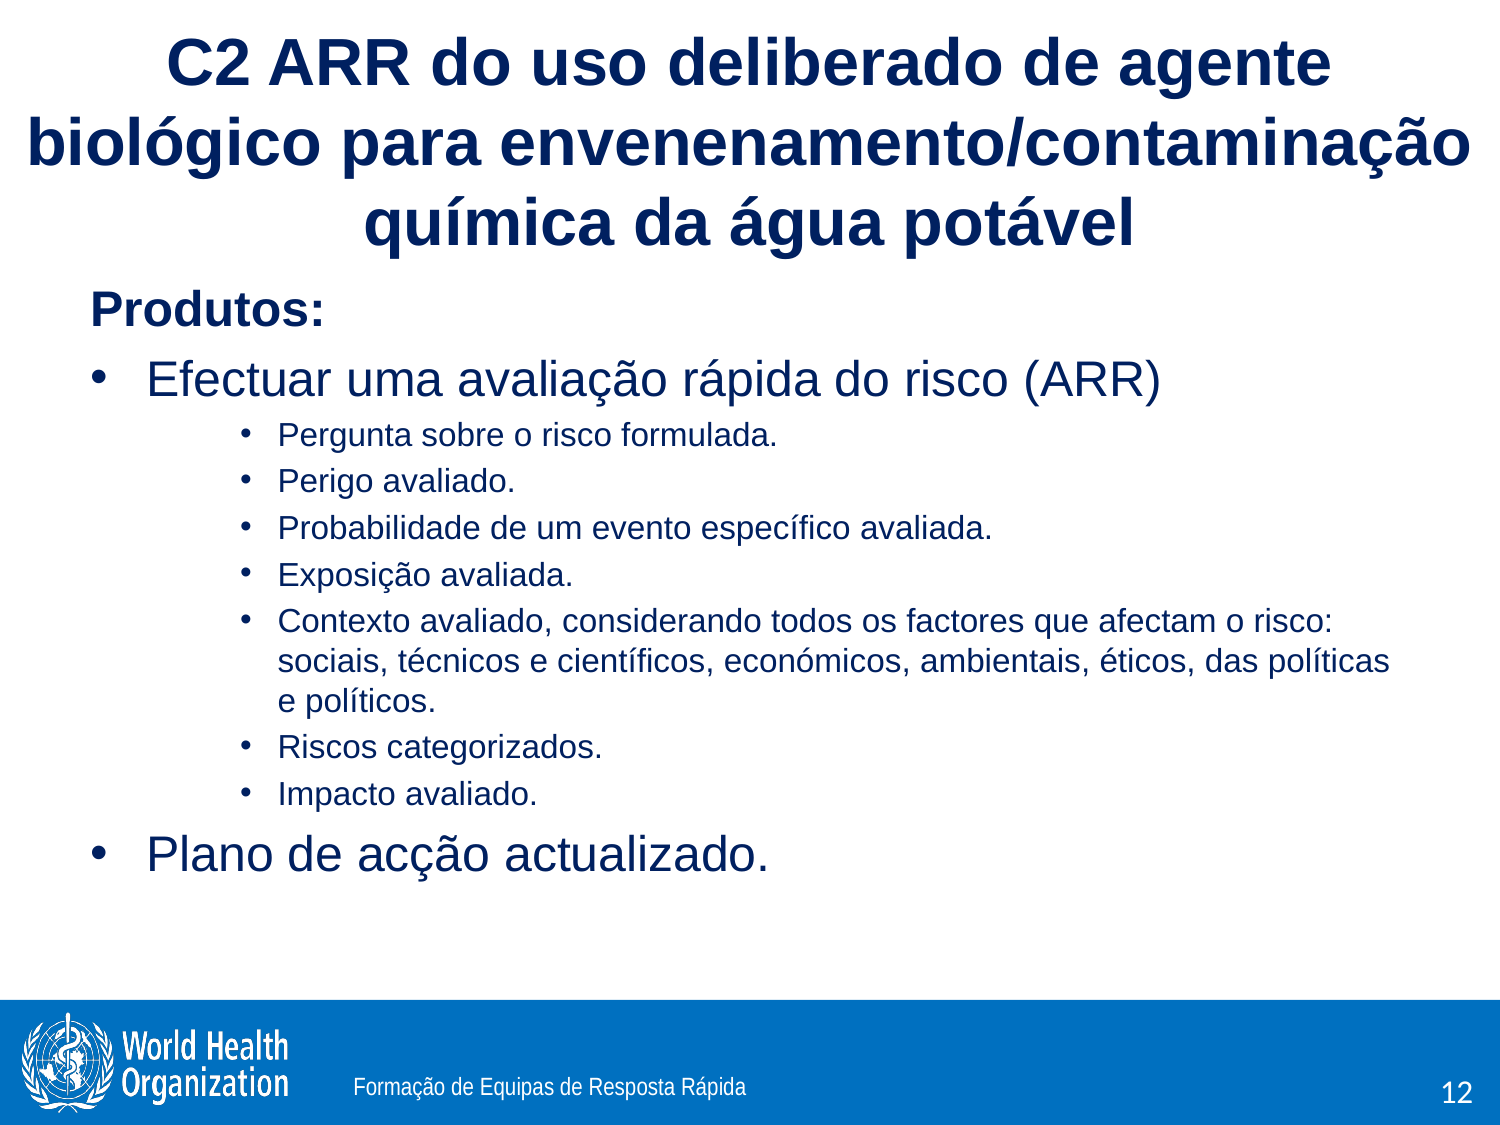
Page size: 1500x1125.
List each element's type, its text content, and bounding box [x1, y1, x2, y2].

picture [21, 1012, 288, 1113]
title C2 ARR do uso deliberado de agente biológico para envenenamento/contaminação química da água potável [0, 45, 1500, 233]
list Produtos: Efectuar uma avaliação rápida do risco (ARR) Pergunta sobre o risco formulada. Perigo avaliado. Probabilidade de um evento específico avaliada. Exposição avaliada. Contexto avaliado, considerando todos os factores que afectam o risco: sociais, técnicos e científicos, económicos, ambientais, éticos, das políticas e políticos. Riscos categorizados. Impacto avaliado. Plano de acção actualizado. [75, 268, 1425, 988]
